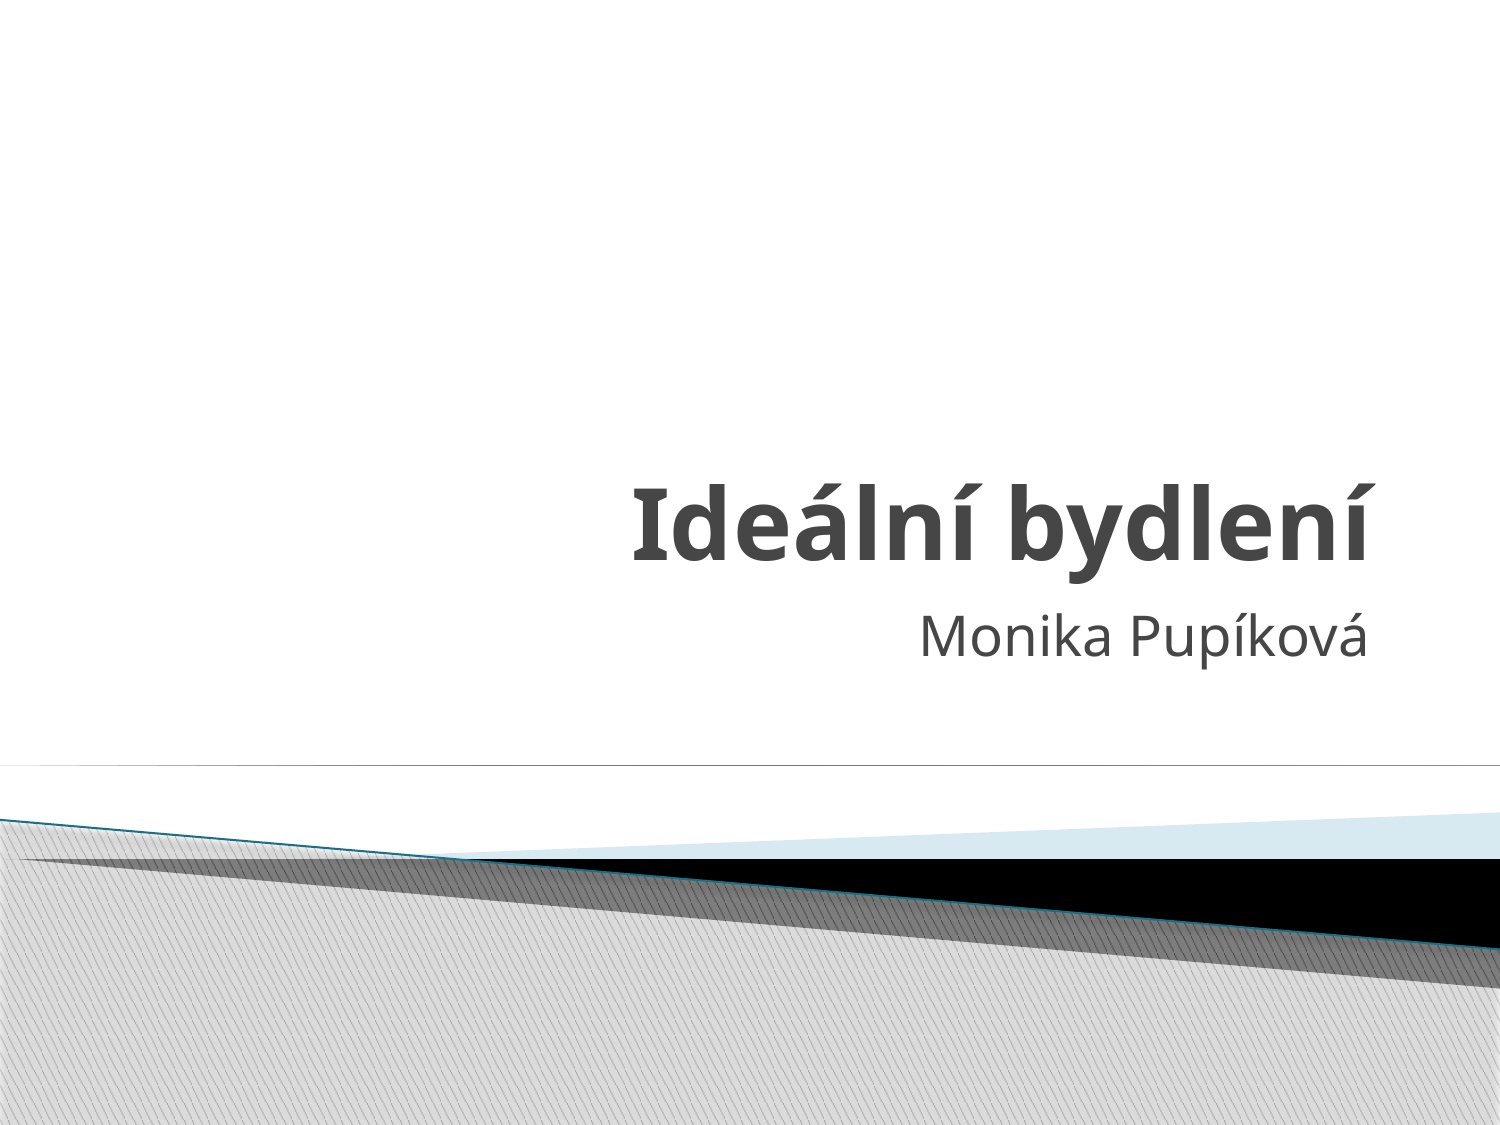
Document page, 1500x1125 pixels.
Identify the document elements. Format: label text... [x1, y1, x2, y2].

picture [5, 859, 1500, 989]
subtitle Monika Pupíková [112, 592, 1388, 790]
title Ideální bydlení [112, 287, 1388, 588]
